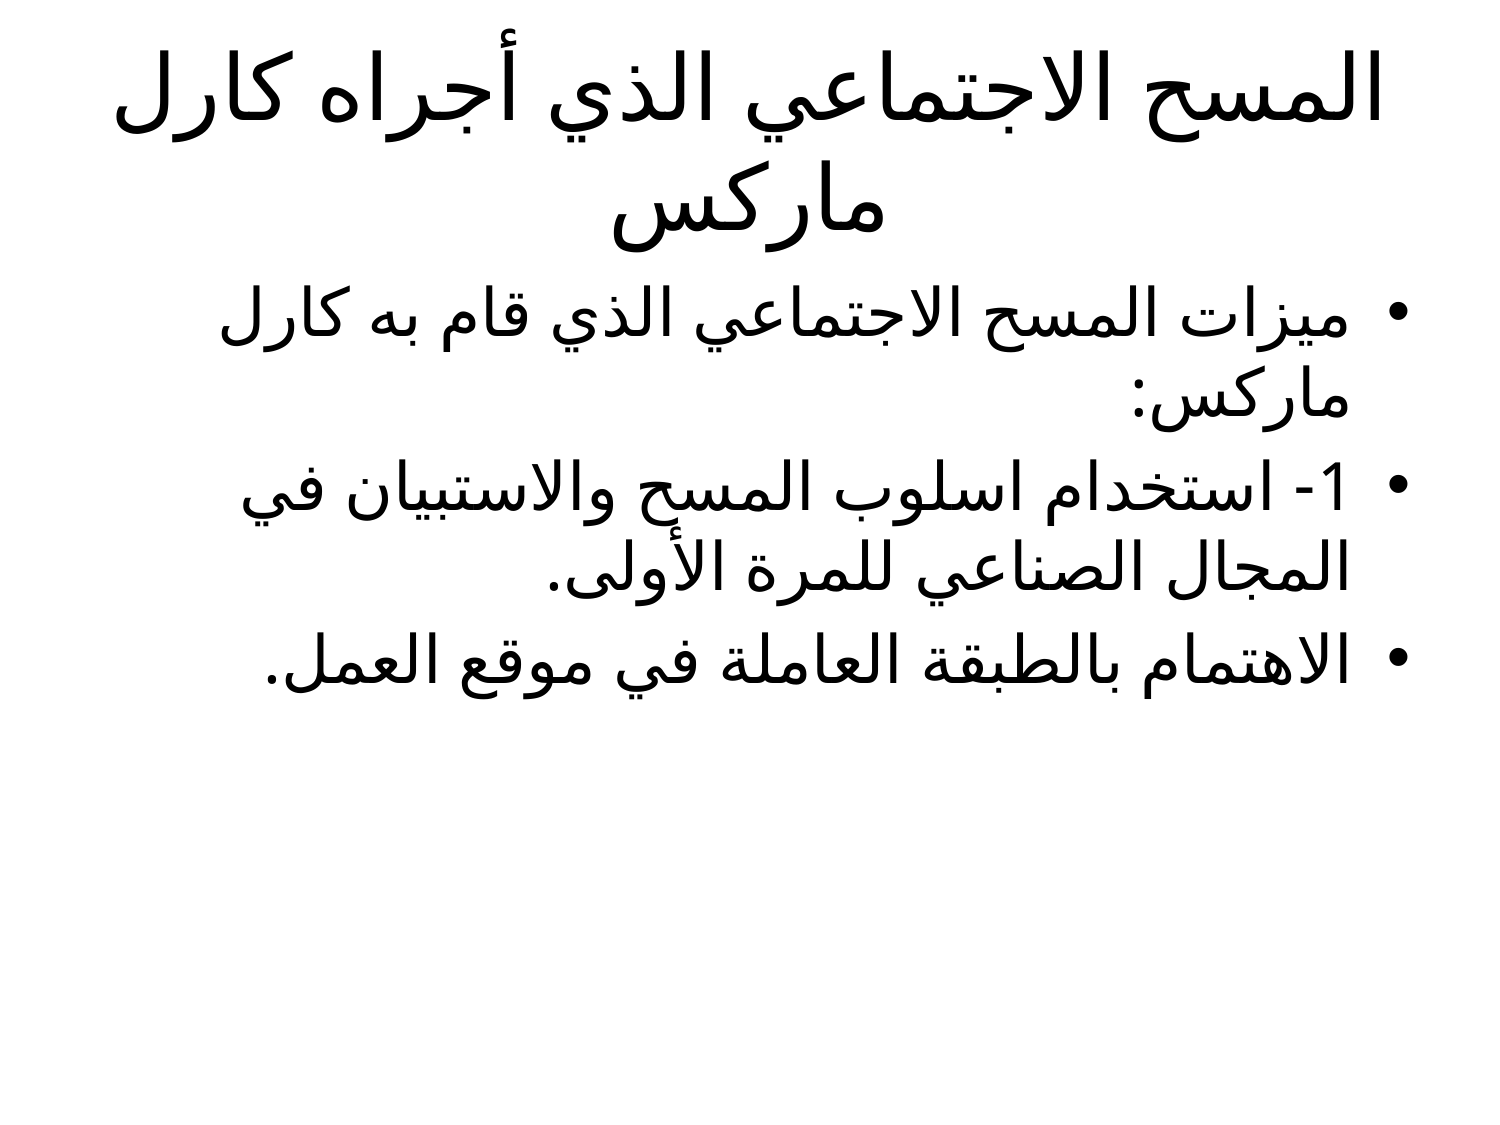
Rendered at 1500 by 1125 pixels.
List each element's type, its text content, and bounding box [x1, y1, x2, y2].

list ميزات المسح الاجتماعي الذي قام به كارل ماركس: 1- استخدام اسلوب المسح والاستبيان في المجال الصناعي للمرة الأولى. الاهتمام بالطبقة العاملة في موقع العمل. [75, 262, 1425, 1005]
title المسح الاجتماعي الذي أجراه كارل ماركس [75, 45, 1425, 233]
